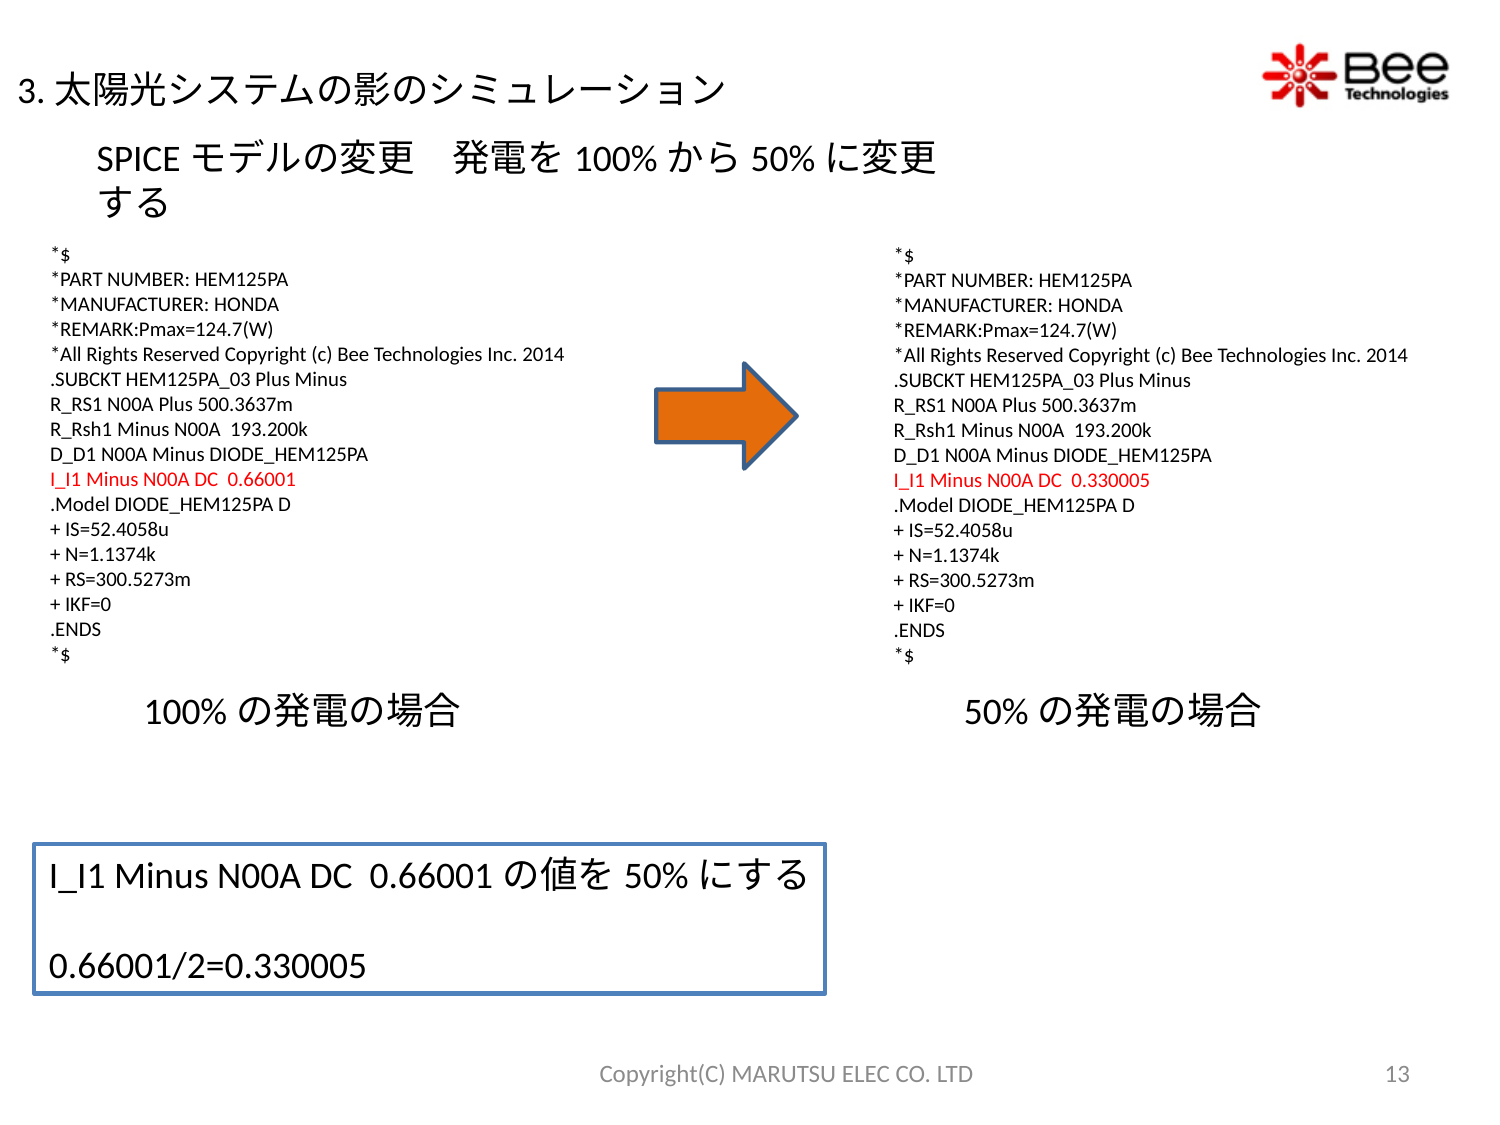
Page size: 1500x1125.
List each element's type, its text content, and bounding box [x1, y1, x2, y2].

text_box *$ *PART NUMBER: HEM125PA *MANUFACTURER: HONDA *REMARK:Pmax=124.7(W) *All Rights Reserved Copyright (c) Bee Technologies Inc. 2014 .SUBCKT HEM125PA_03 Plus Minus R_RS1 N00A Plus 500.3637m R_Rsh1 Minus N00A 193.200k D_D1 N00A Minus DIODE_HEM125PA I_I1 Minus N00A DC 0.66001 .Model DIODE_HEM125PA D + IS=52.4058u + N=1.1374k + RS=300.5273m + IKF=0 .ENDS *$ [35, 233, 598, 698]
text_box 50%の発電の場合 [949, 679, 1336, 740]
text_box *$ *PART NUMBER: HEM125PA *MANUFACTURER: HONDA *REMARK:Pmax=124.7(W) *All Rights Reserved Copyright (c) Bee Technologies Inc. 2014 .SUBCKT HEM125PA_03 Plus Minus R_RS1 N00A Plus 500.3637m R_Rsh1 Minus N00A 193.200k D_D1 N00A Minus DIODE_HEM125PA I_I1 Minus N00A DC 0.330005 .Model DIODE_HEM125PA D + IS=52.4058u + N=1.1374k + RS=300.5273m + IKF=0 .ENDS *$ [878, 234, 1442, 699]
slide_number 13 [1211, 1042, 1425, 1103]
text_box SPICEモデルの変更 発電を100%から50%に変更する [81, 126, 985, 232]
text_box 3.太陽光システムの影のシミュレーション [2, 58, 742, 119]
text_box [654, 361, 799, 471]
text_box I_I1 Minus N00A DC 0.66001の値を50%にする 0.66001/2=0.330005 [32, 842, 827, 996]
text_box 100%の発電の場合 [128, 679, 516, 740]
footer Copyright(C) MARUTSU ELEC CO. LTD [363, 1042, 1211, 1103]
picture [1257, 34, 1454, 117]
